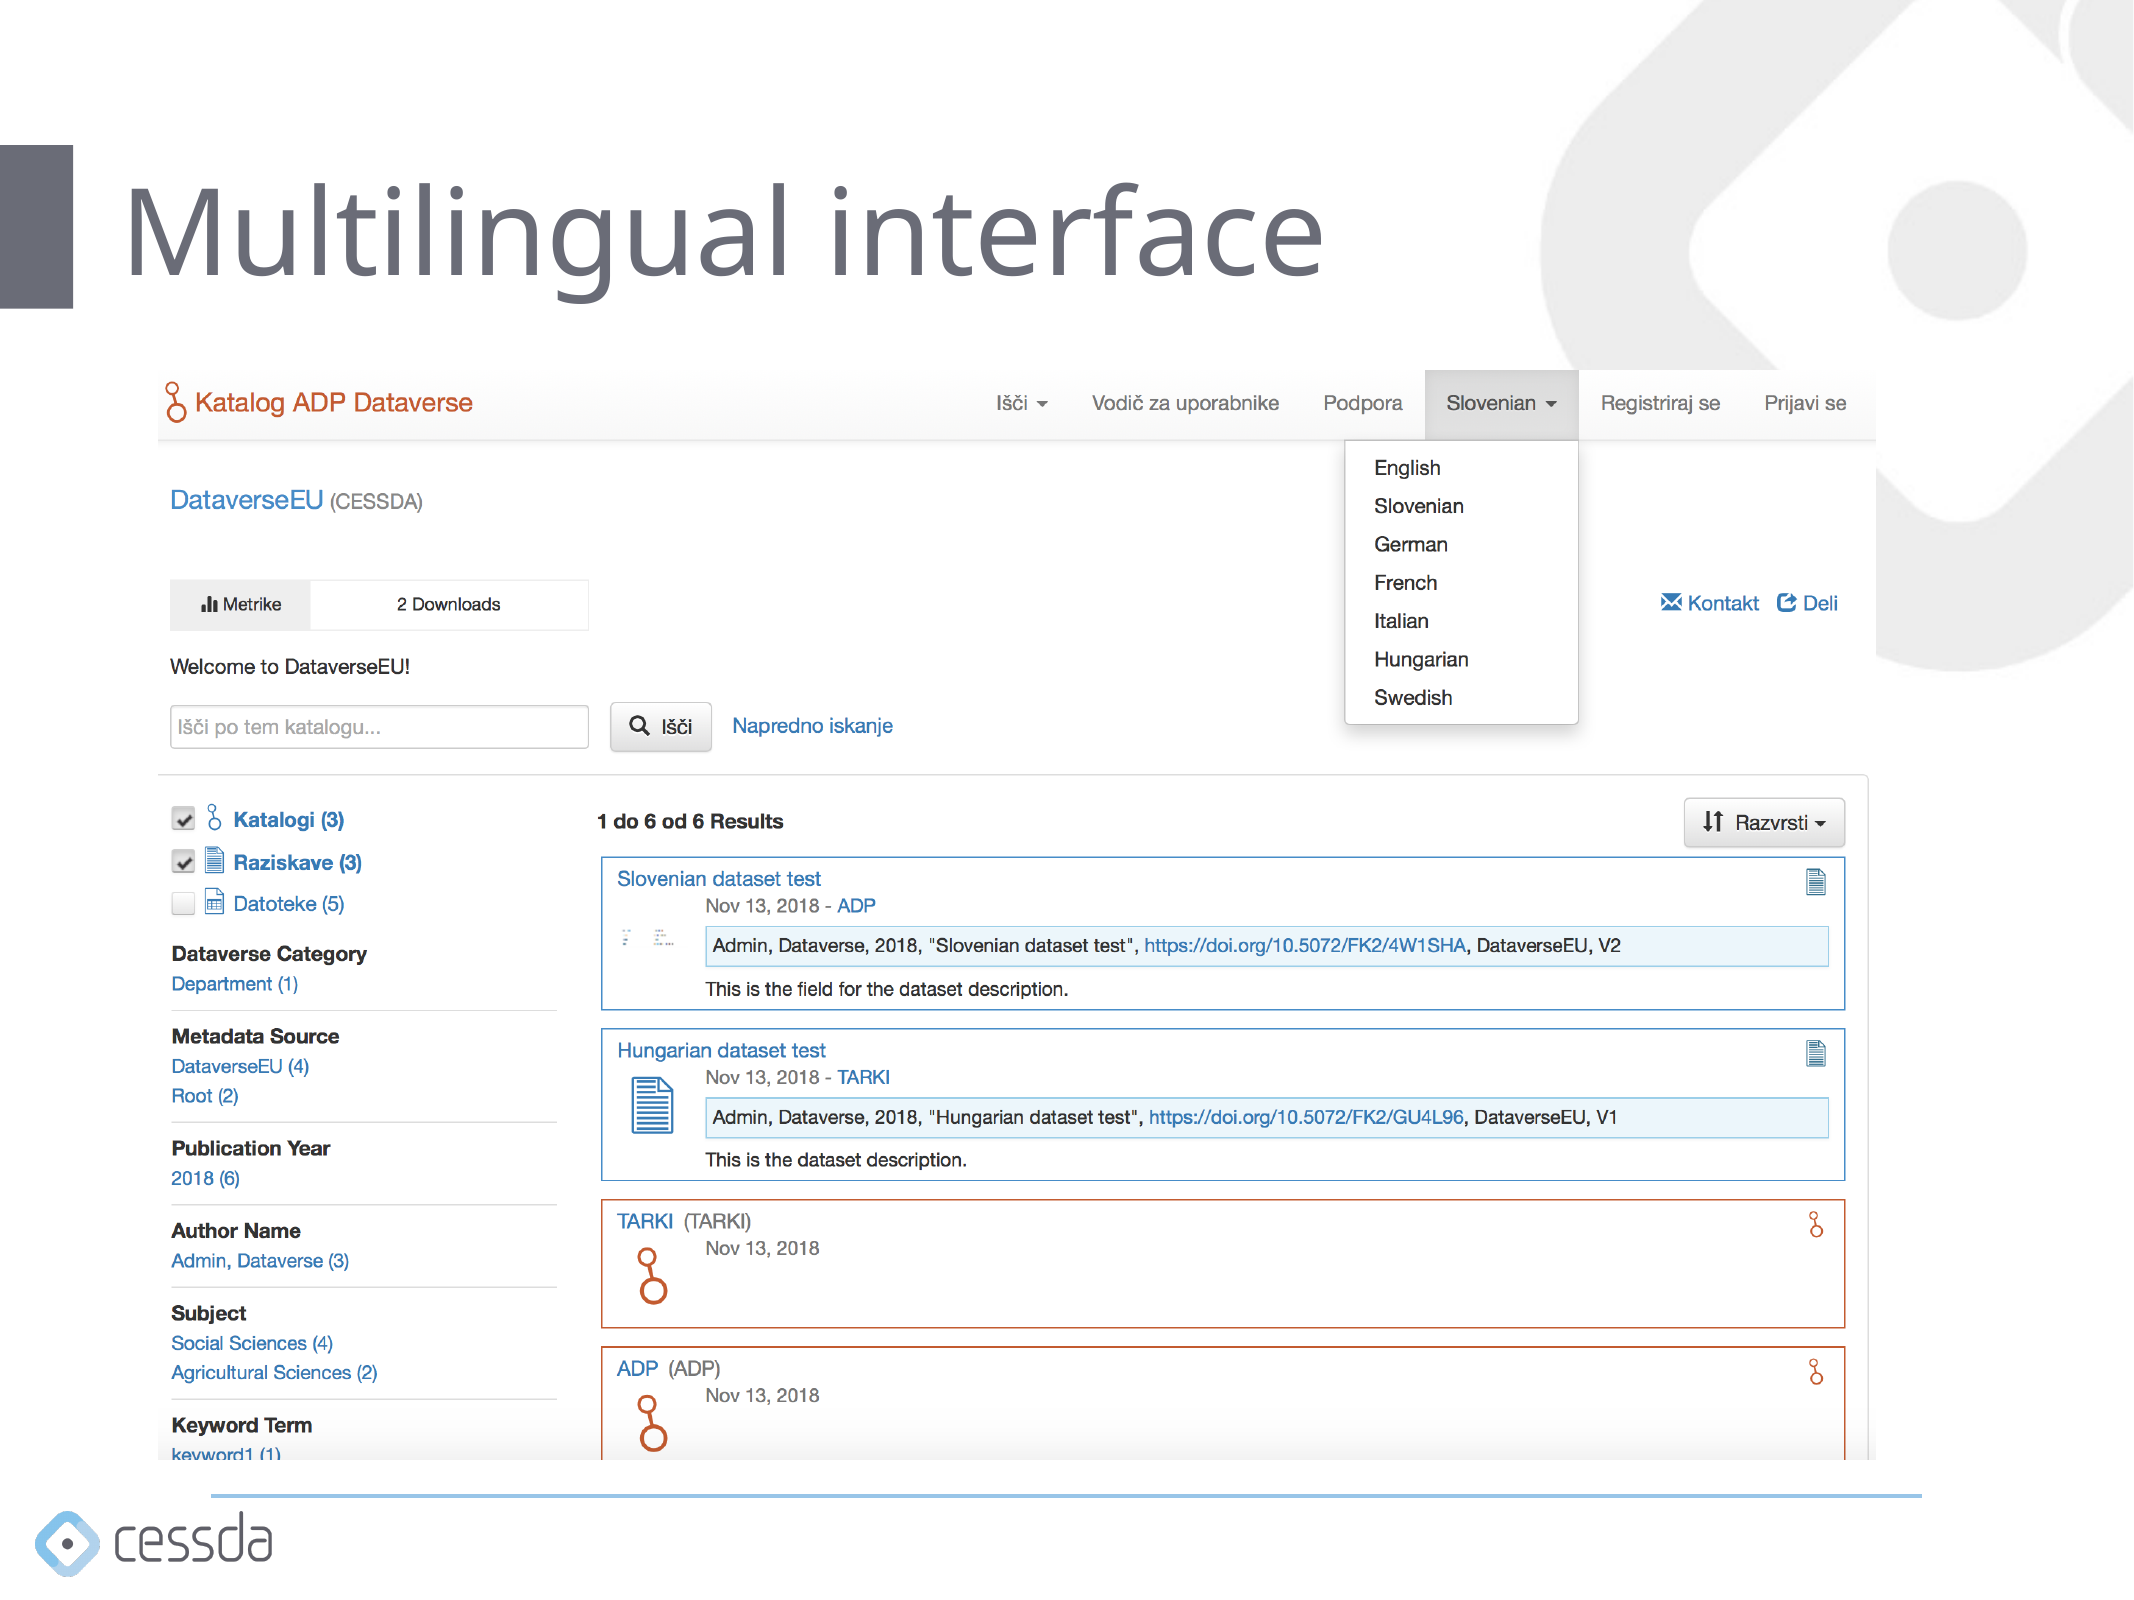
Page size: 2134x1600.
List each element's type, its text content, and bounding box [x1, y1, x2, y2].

picture [0, 0, 2134, 1600]
title Multilingual interface [111, 144, 1923, 310]
